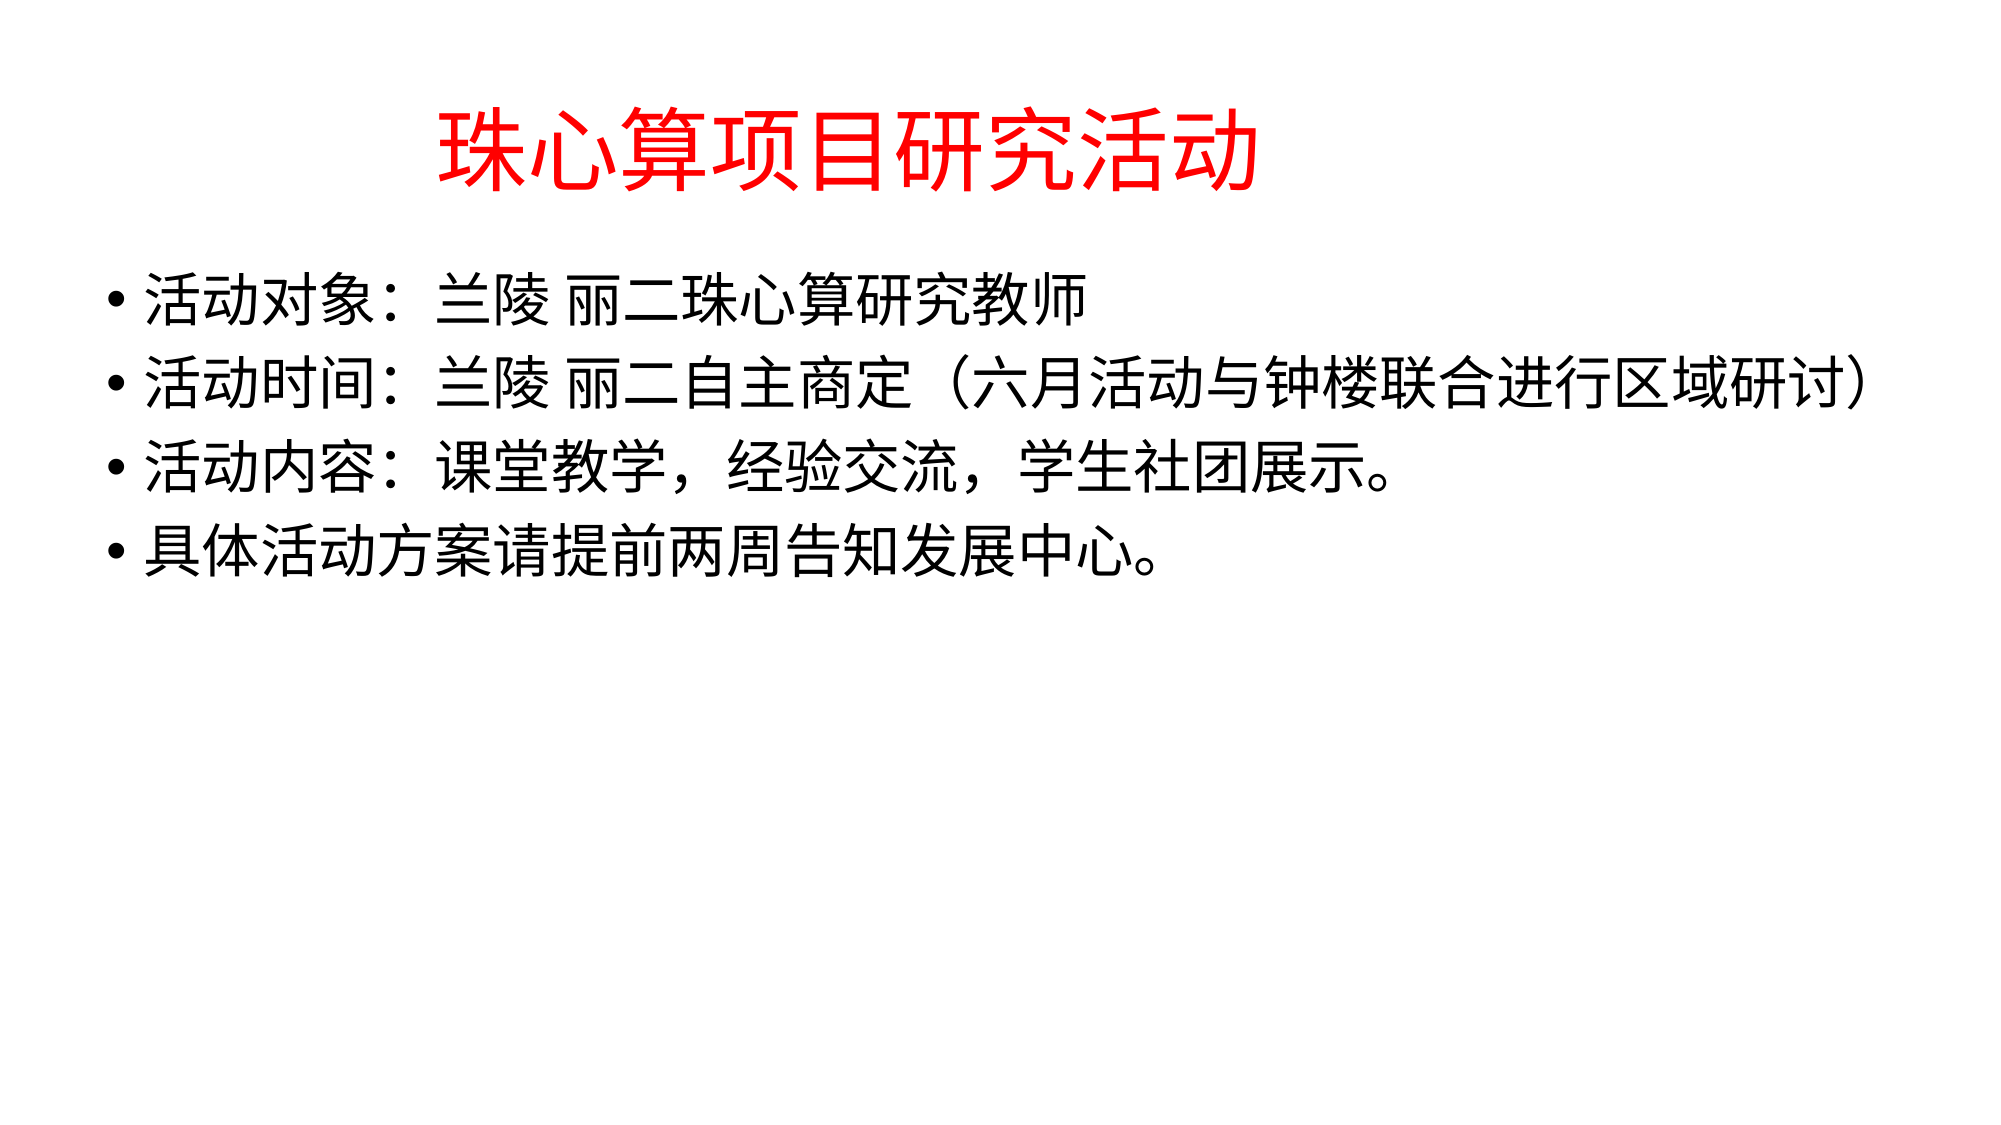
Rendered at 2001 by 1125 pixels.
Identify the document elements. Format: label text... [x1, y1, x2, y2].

title 珠心算项目研究活动 [275, 45, 1499, 263]
list 活动对象：兰陵 丽二珠心算研究教师 活动时间：兰陵 丽二自主商定（六月活动与钟楼联合进行区域研讨） 活动内容：课堂教学，经验交流，学生社团展示。 具体活动方案请提前两周告知发展中心。 [90, 263, 1926, 978]
